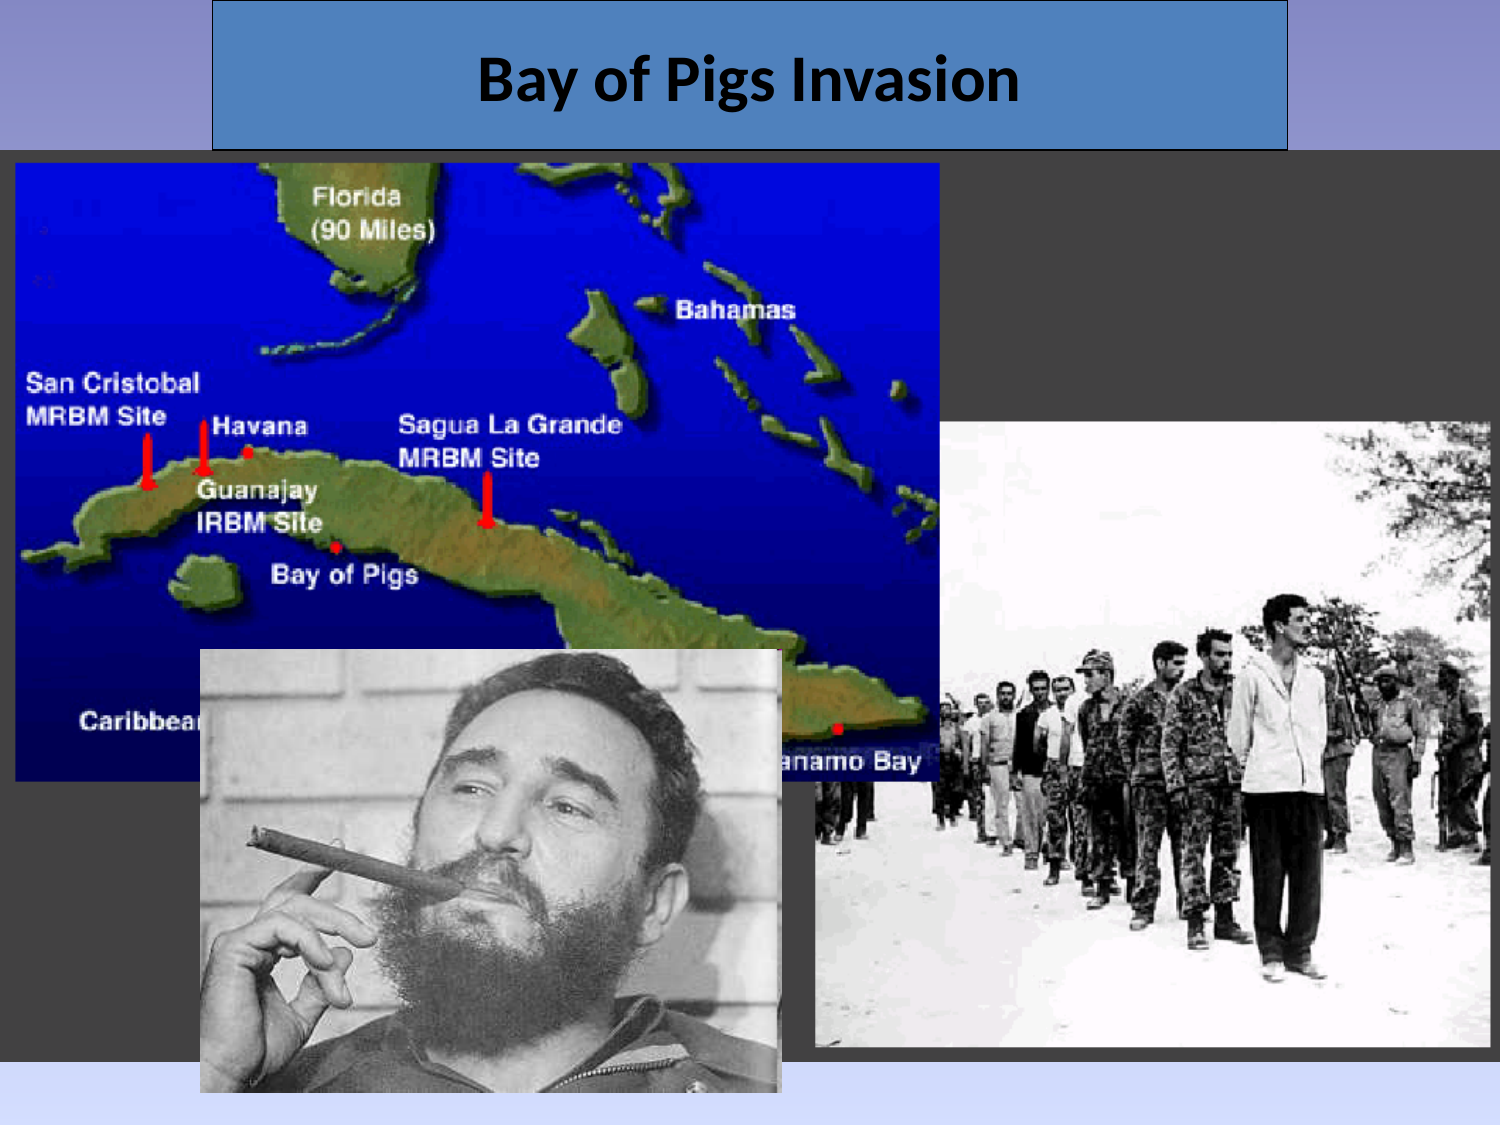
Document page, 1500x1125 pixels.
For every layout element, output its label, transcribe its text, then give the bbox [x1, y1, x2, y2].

picture [0, 149, 1500, 1093]
text_box Bay of Pigs Invasion [212, 0, 1288, 148]
